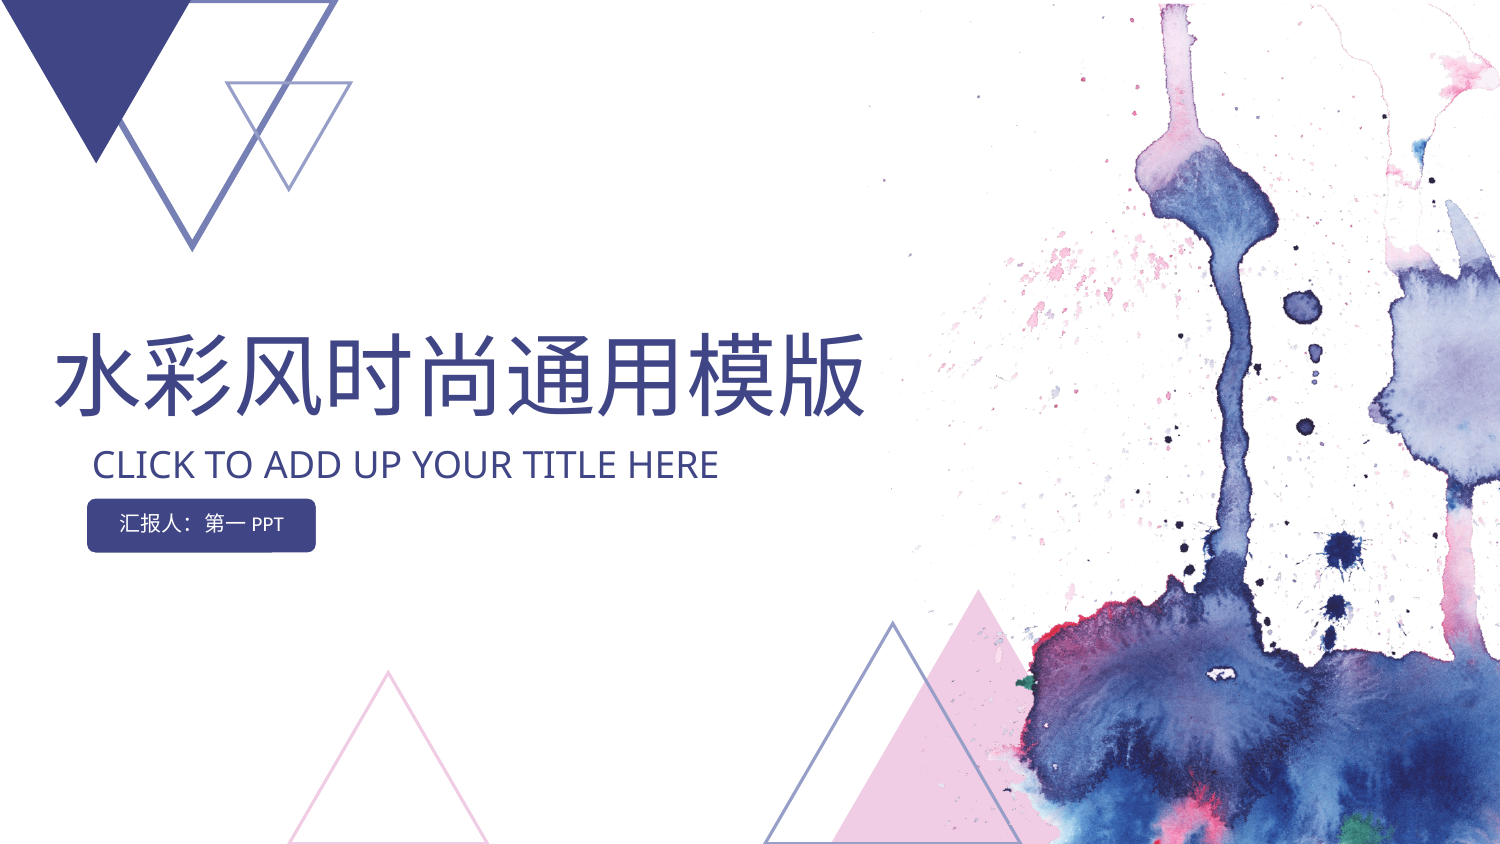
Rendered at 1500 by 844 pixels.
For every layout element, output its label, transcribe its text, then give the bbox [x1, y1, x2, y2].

text_box [225, 81, 353, 192]
picture [833, 0, 1500, 844]
text_box [287, 670, 489, 844]
text_box [763, 643, 880, 844]
text_box CLICK TO ADD UP YOUR TITLE HERE [77, 433, 821, 494]
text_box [36, 497, 367, 554]
text_box 水彩风时尚通用模版 [36, 311, 880, 435]
text_box [120, 0, 337, 249]
text_box [0, 0, 193, 166]
